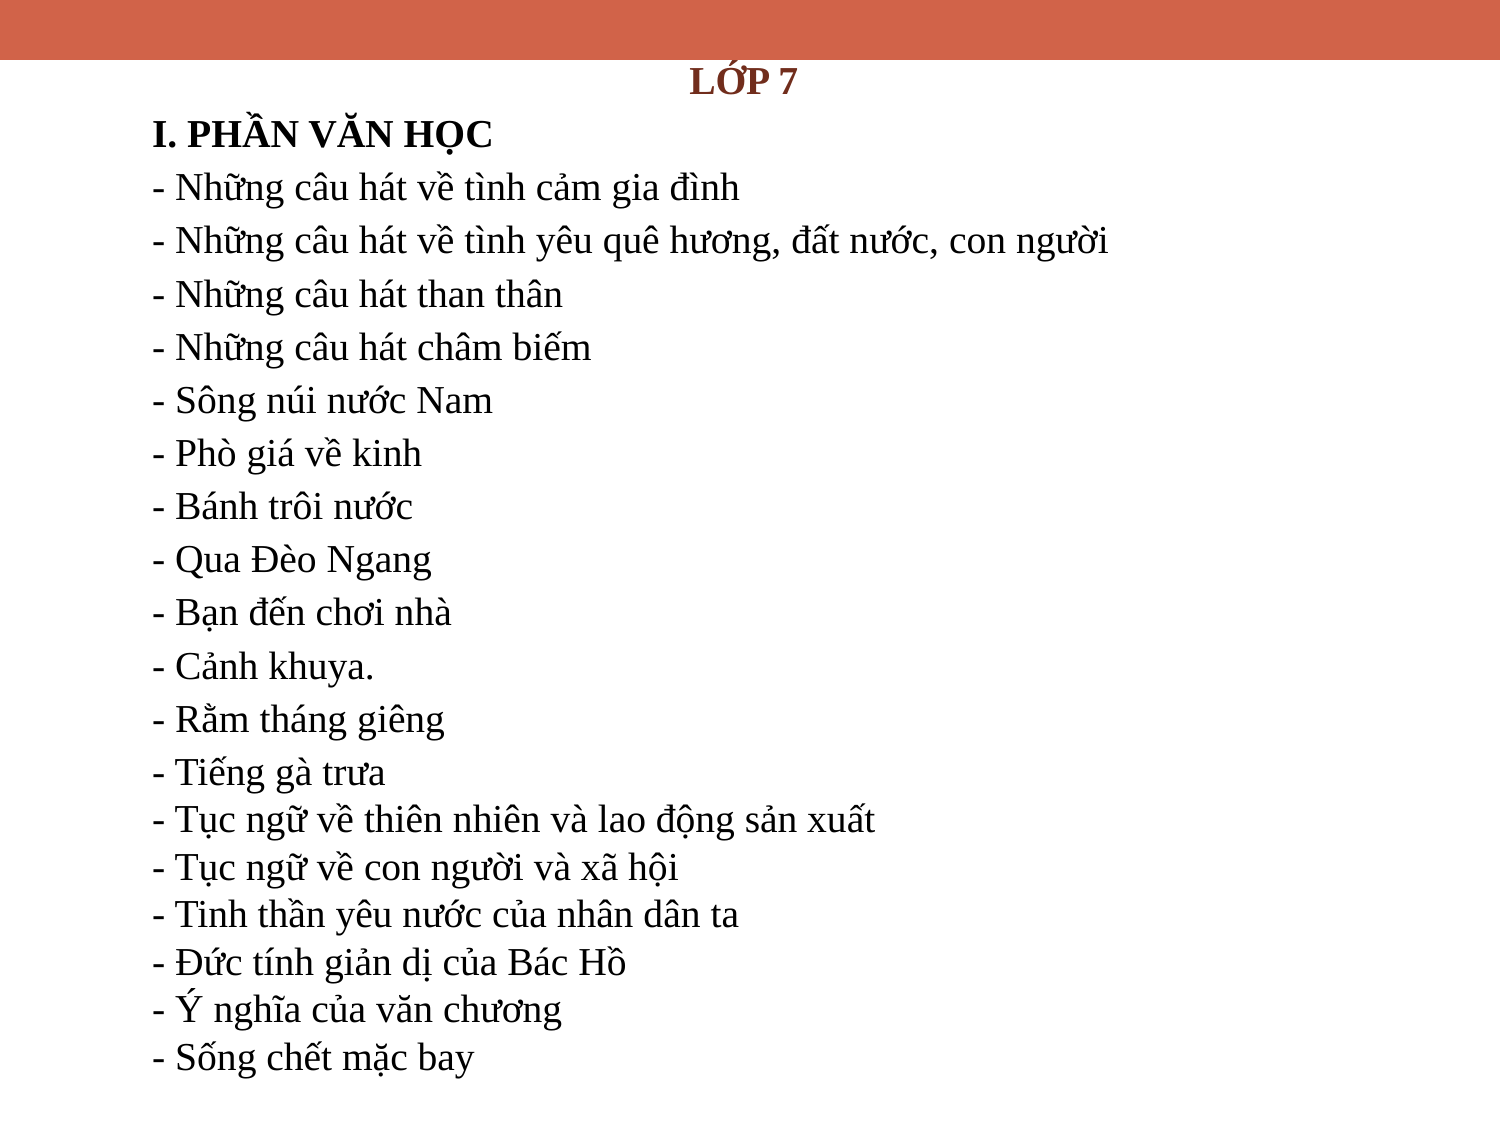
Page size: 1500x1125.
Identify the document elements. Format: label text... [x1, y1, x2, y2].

text_box LỚP 7 I. PHẦN VĂN HỌC - Những câu hát về tình cảm gia đình - Những câu hát về tình yêu quê hương, đất nước, con người - Những câu hát than thân - Những câu hát châm biếm - Sông núi nước Nam - Phò giá về kinh - Bánh trôi nước - Qua Đèo Ngang - Bạn đến chơi nhà - Cảnh khuya. - Rằm tháng giêng - Tiếng gà trưa - Tục ngữ về thiên nhiên và lao động sản xuất - Tục ngữ về con người và xã hội - Tinh thần yêu nước của nhân dân ta - Đức tính giản dị của Bác Hồ - Ý nghĩa của văn chương - Sống chết mặc bay [137, 29, 1350, 1125]
